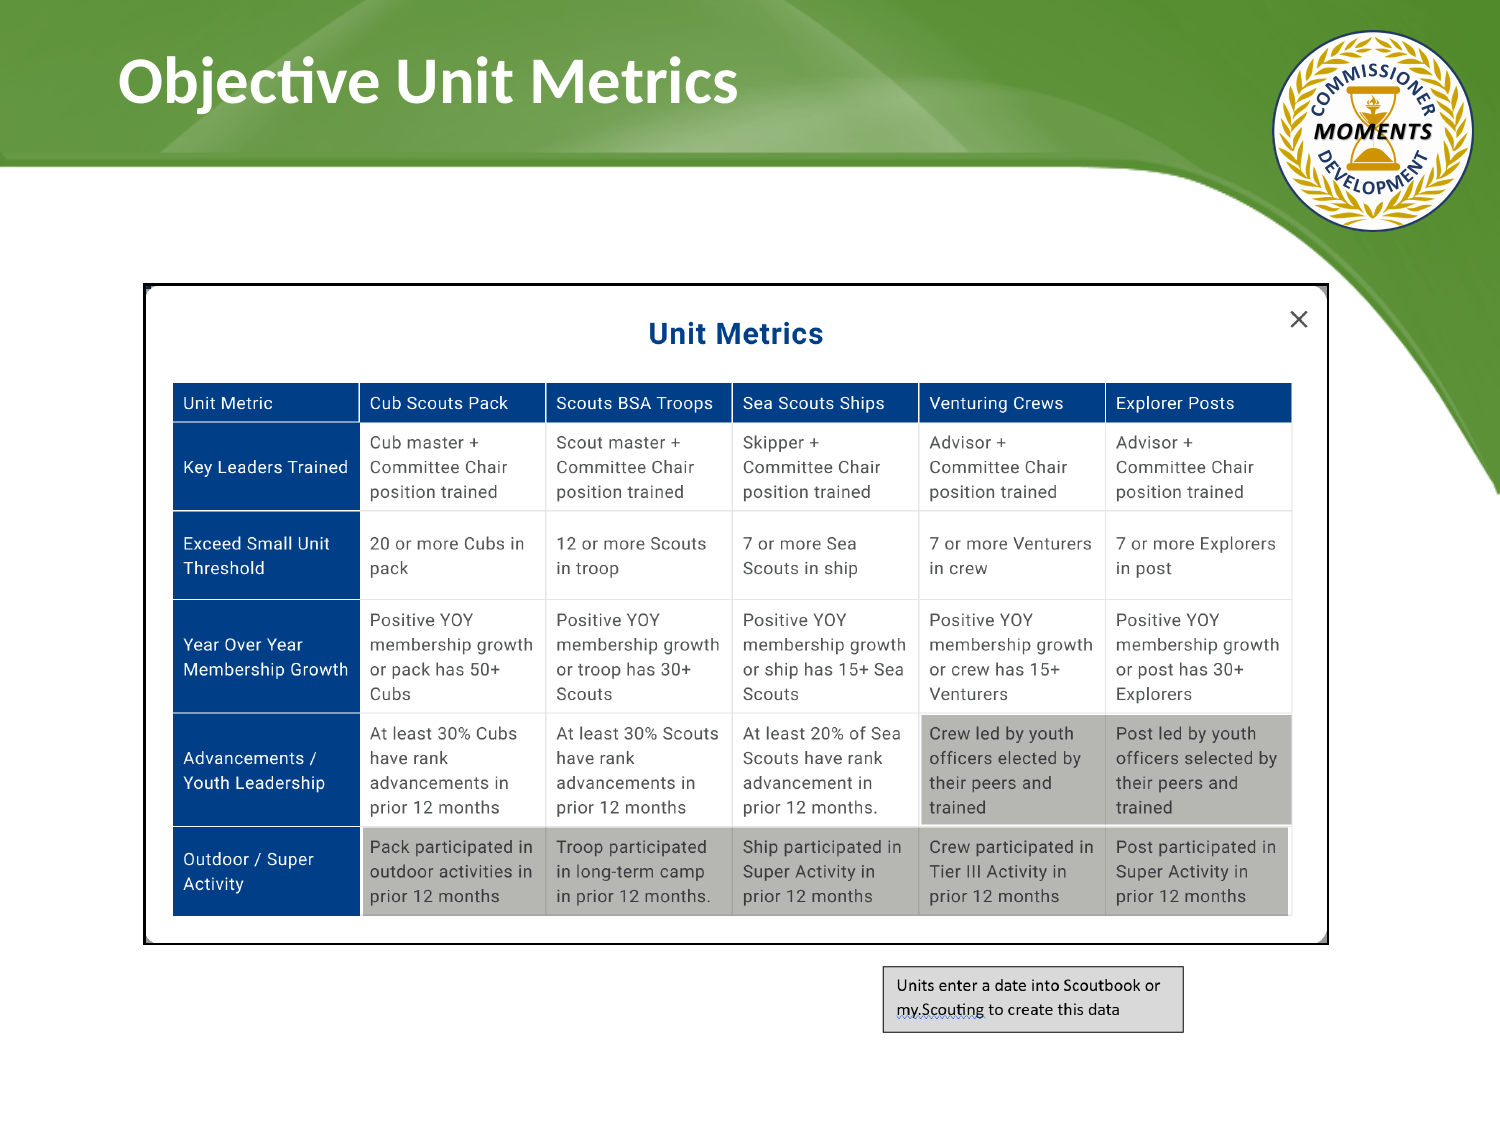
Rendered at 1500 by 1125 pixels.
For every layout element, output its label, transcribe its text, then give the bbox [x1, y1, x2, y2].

picture [880, 960, 1186, 1036]
picture [1272, 30, 1474, 232]
picture [143, 283, 1329, 945]
title Objective Unit Metrics [103, 38, 1251, 127]
